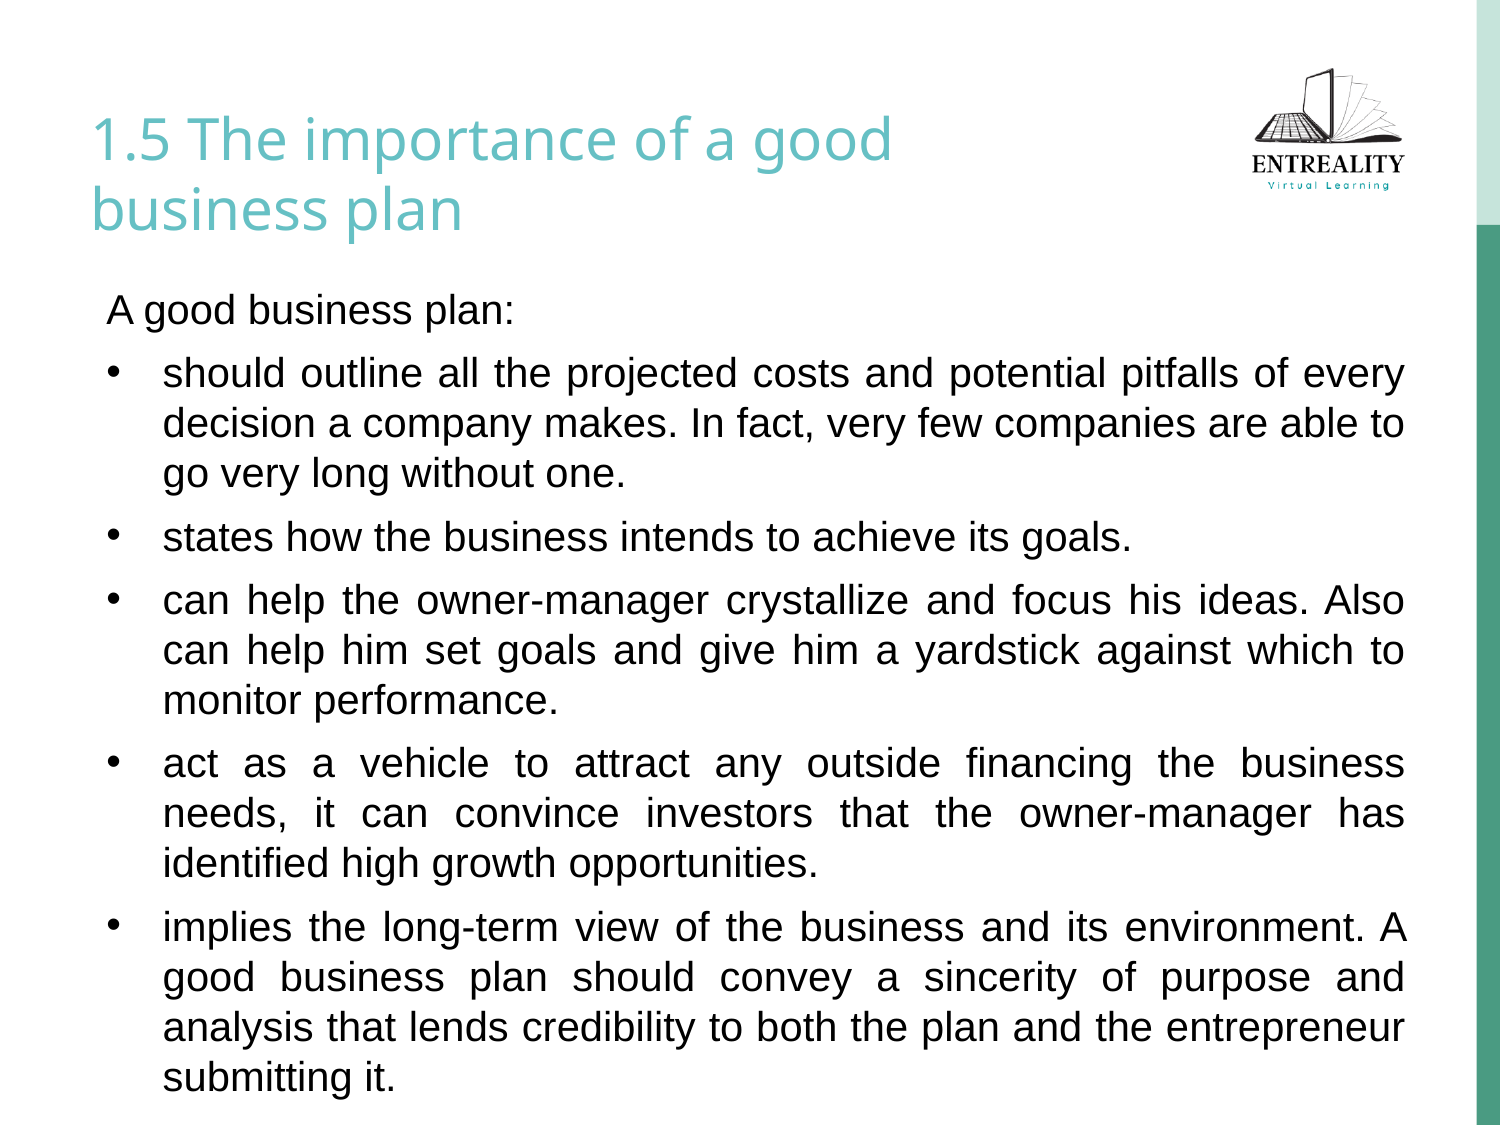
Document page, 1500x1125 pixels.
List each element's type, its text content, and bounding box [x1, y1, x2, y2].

picture [1198, 0, 1458, 259]
list A good business plan: should outline all the projected costs and potential pitfalls of every decision a company makes. In fact, very few companies are able to go very long without one. states how the business intends to achieve its goals. can help the owner-manager crystallize and focus his ideas. Also can help him set goals and give him a yardstick against which to monitor performance. act as a vehicle to attract any outside financing the business needs, it can convince investors that the owner-manager has identified high growth opportunities. implies the long-term view of the business and its environment. A good business plan should convey a sincerity of purpose and analysis that lends credibility to both the plan and the entrepreneur submitting it. [53, 275, 1422, 1125]
title 1.5 The importance of a good business plan [75, 25, 1025, 250]
